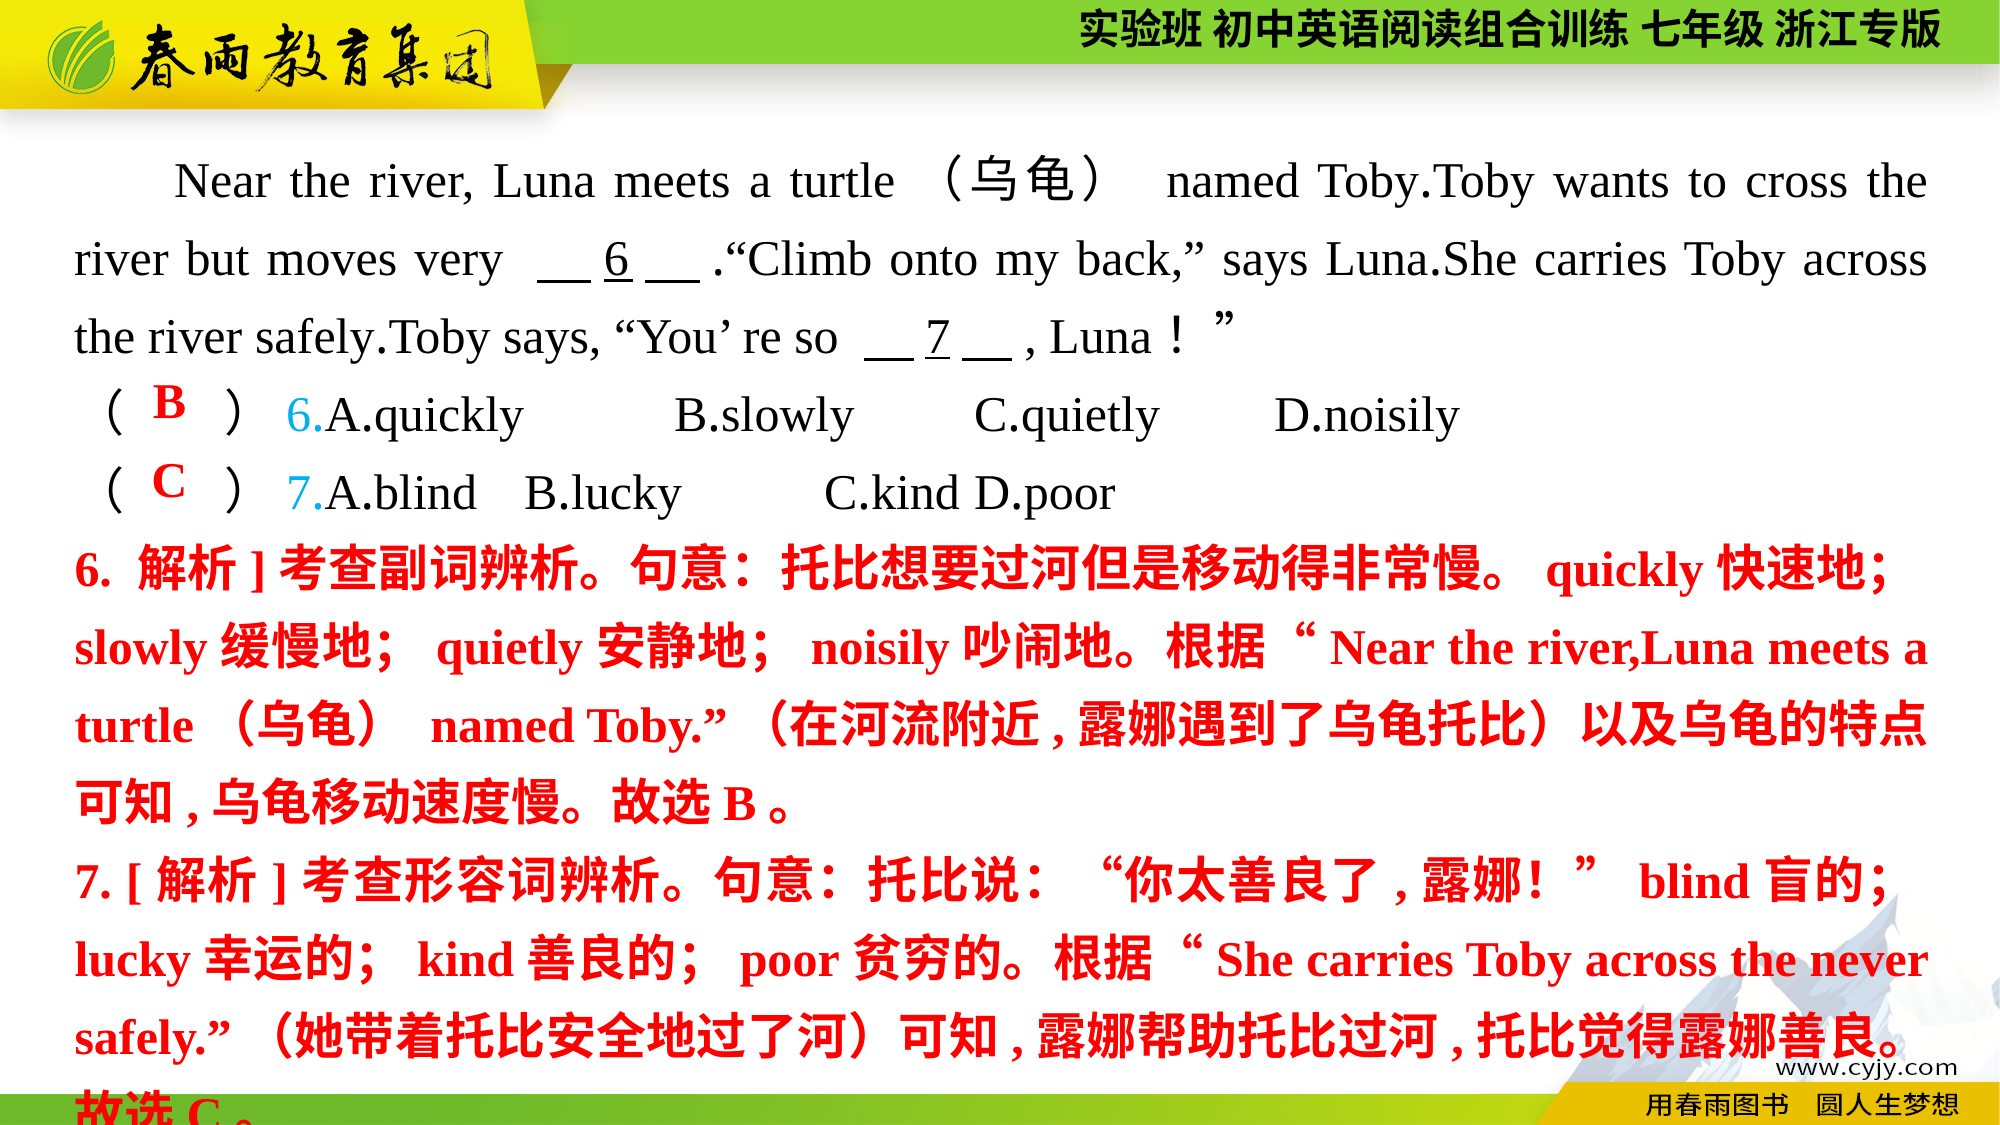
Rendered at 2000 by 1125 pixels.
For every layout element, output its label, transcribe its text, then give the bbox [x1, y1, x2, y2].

text_box 7. [解析]考查形容词辨析。句意：托比说：“你太善良了,露娜！”blind盲的；lucky幸运的；kind善良的；poor贫穷的。根据“She carries Toby across the never safely.”（她带着托比安全地过了河）可知,露娜帮助托比过河,托比觉得露娜善良。故选C。 [59, 822, 1944, 1125]
picture [0, 0, 2000, 1125]
text_box 6. 解析]考查副词辨析。句意：托比想要过河但是移动得非常慢。quickly快速地；slowly缓慢地；quietly安静地；noisily吵闹地。根据“Near the river,Luna meets a turtle（乌龟） named Toby.”（在河流附近,露娜遇到了乌龟托比）以及乌龟的特点可知,乌龟移动速度慢。故选B。 [59, 511, 1944, 822]
list Near the river, Luna meets a turtle（乌龟） named Toby.Toby wants to cross the river but moves very 6 .“Climb onto my back,” says Luna.She carries Toby across the river safely.Toby says, “You’ re so 7 , Luna！” （ ）6.A.quickly B.slowly C.quietly D.noisily （ ）7.A.blind B.lucky C.kind D.poor [59, 122, 1944, 511]
text_box B [138, 361, 202, 437]
text_box C [136, 440, 203, 515]
